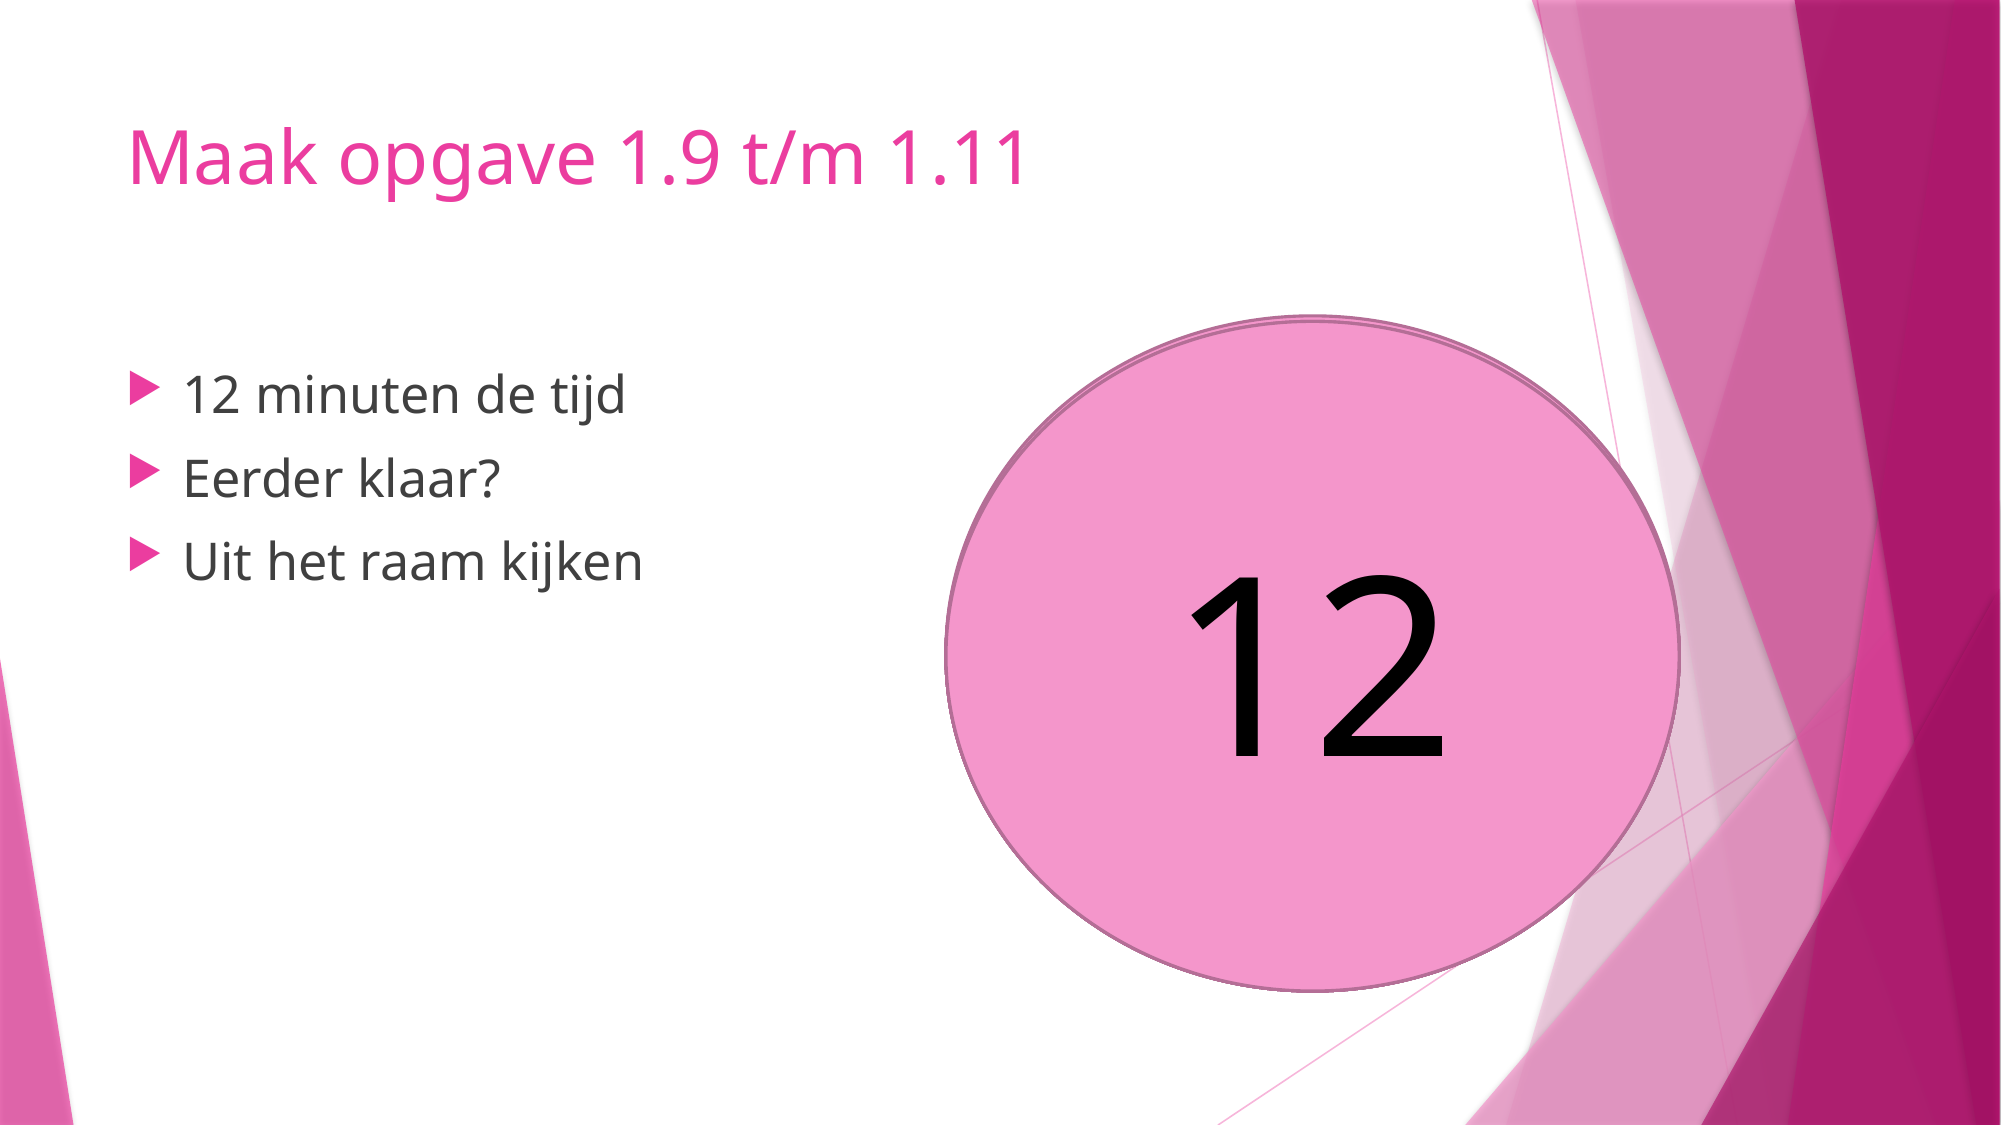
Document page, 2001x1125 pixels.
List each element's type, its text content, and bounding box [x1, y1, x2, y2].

title Maak opgave 1.9 t/m 1.11 [111, 101, 1522, 319]
text_box 12 [944, 319, 1681, 993]
list 12 minuten de tijd Eerder klaar? Uit het raam kijken [111, 354, 774, 992]
text_box 10 [948, 314, 1677, 603]
